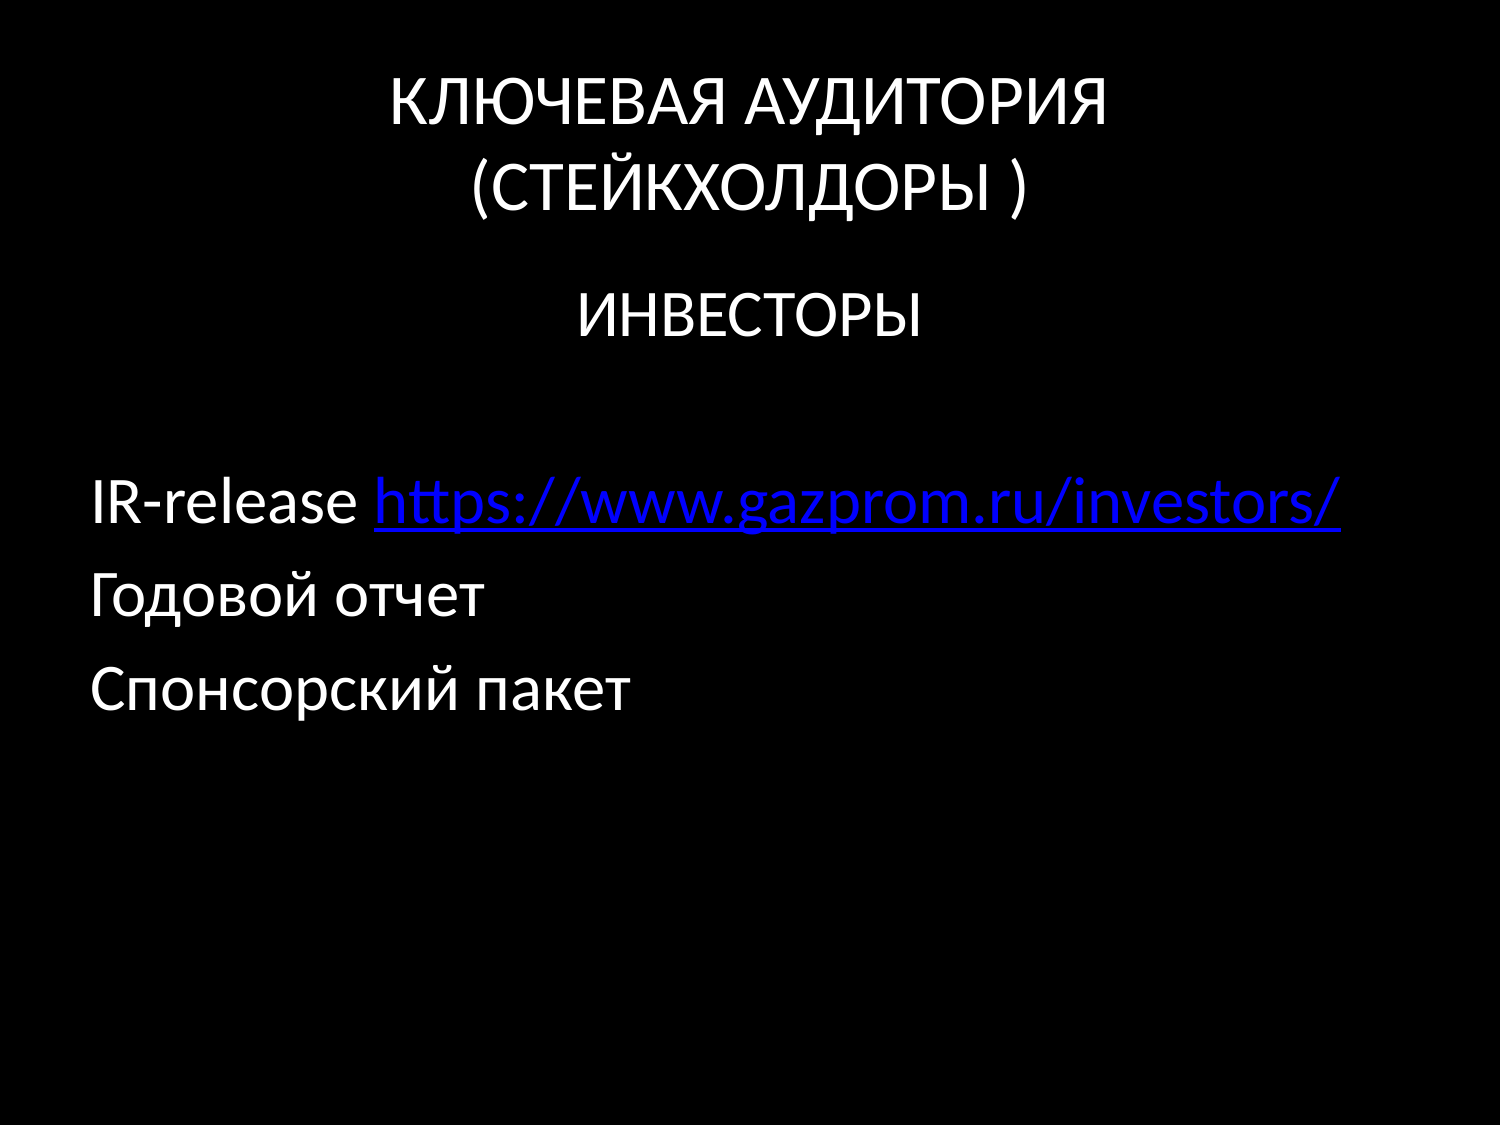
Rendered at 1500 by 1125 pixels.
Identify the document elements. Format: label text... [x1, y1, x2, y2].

title КЛЮЧЕВАЯ АУДИТОРИЯ (СТЕЙКХОЛДОРЫ ) [75, 45, 1425, 233]
list ИНВЕСТОРЫ IR-release https://www.gazprom.ru/investors/ Годовой отчет Спонсорский пакет [75, 262, 1425, 1005]
